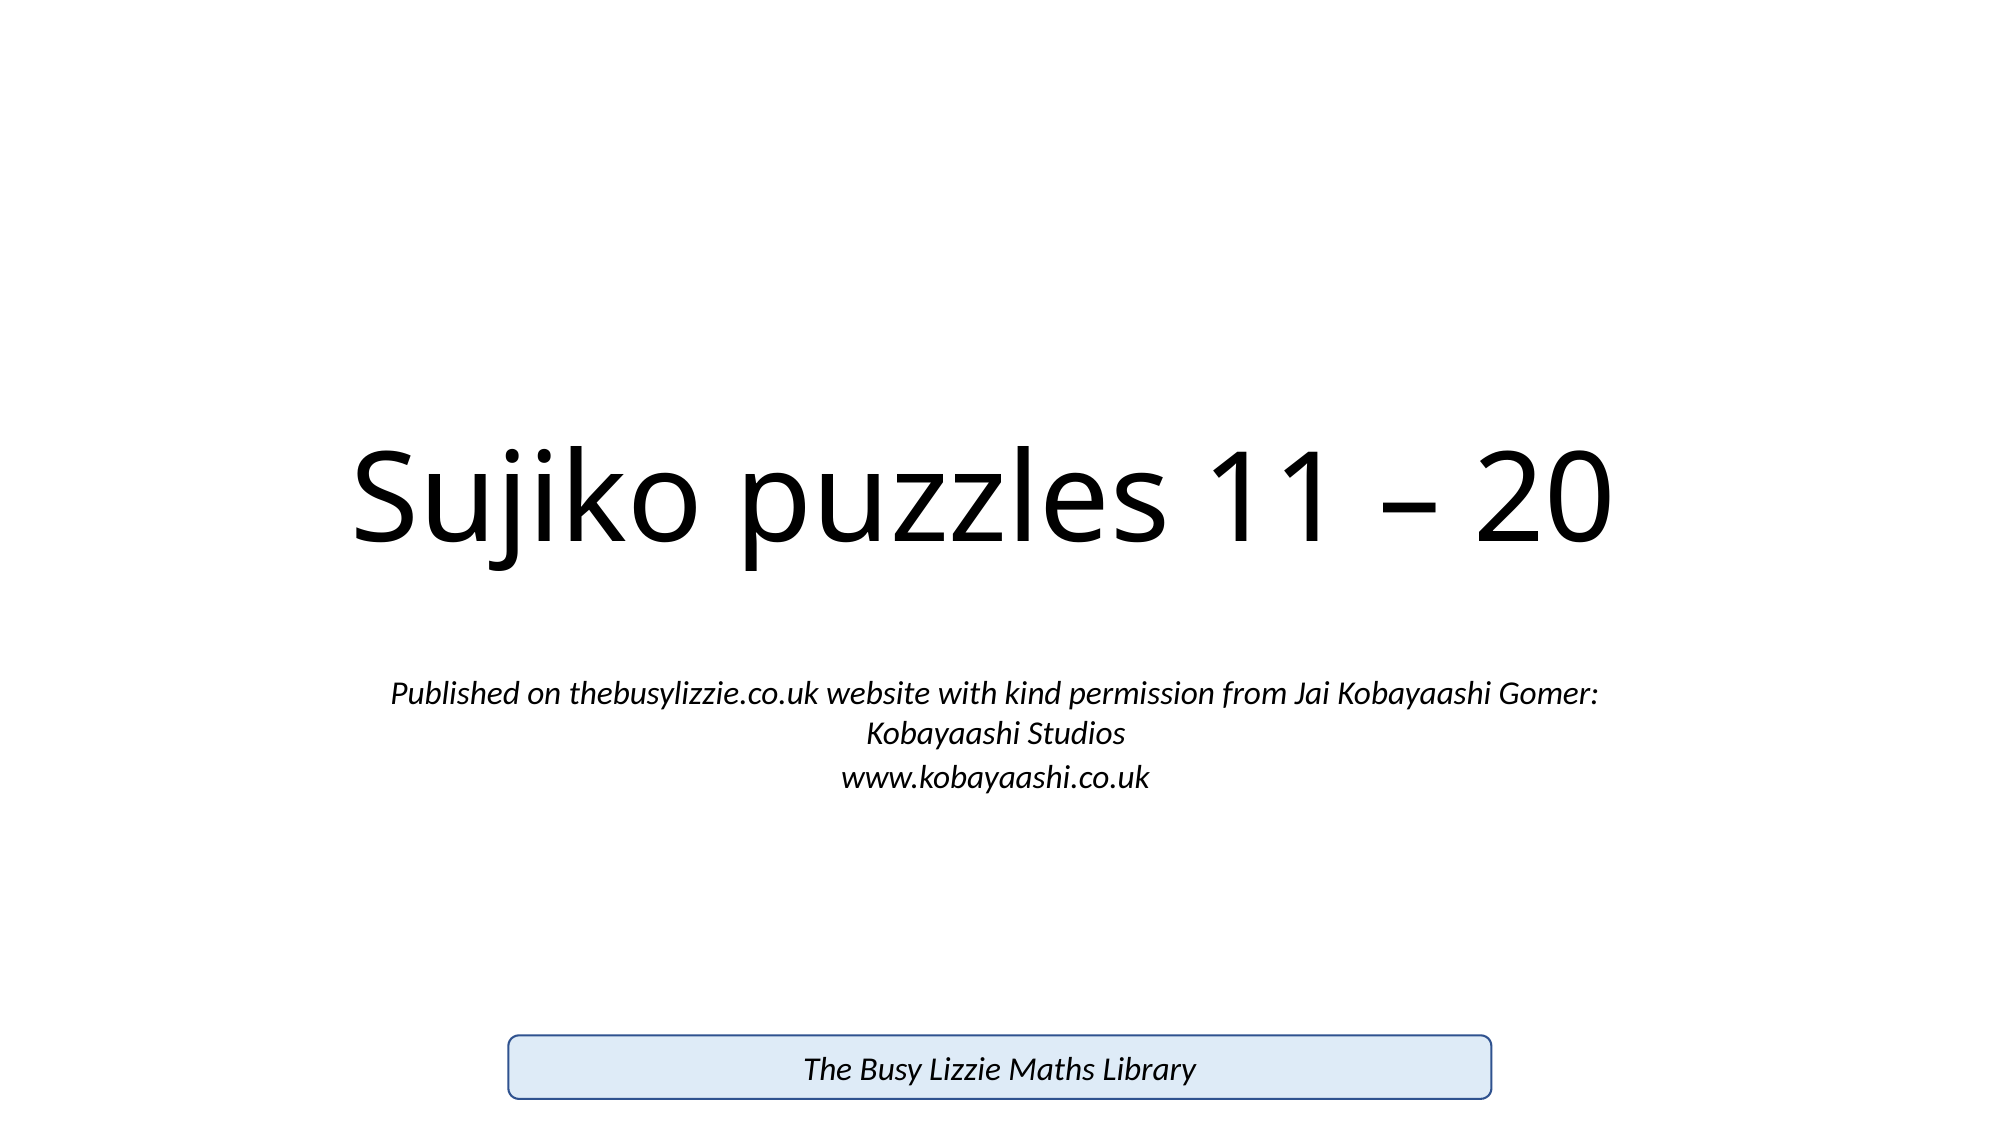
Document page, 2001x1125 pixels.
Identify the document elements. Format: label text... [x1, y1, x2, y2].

text_box The Busy Lizzie Maths Library [508, 1035, 1492, 1099]
text_box Published on thebusylizzie.co.uk website with kind permission from Jai Kobayaashi Gomer: Kobayaashi Studios www.kobayaashi.co.uk [278, 664, 1722, 804]
title Sujiko puzzles 11 – 20 [249, 184, 1750, 576]
